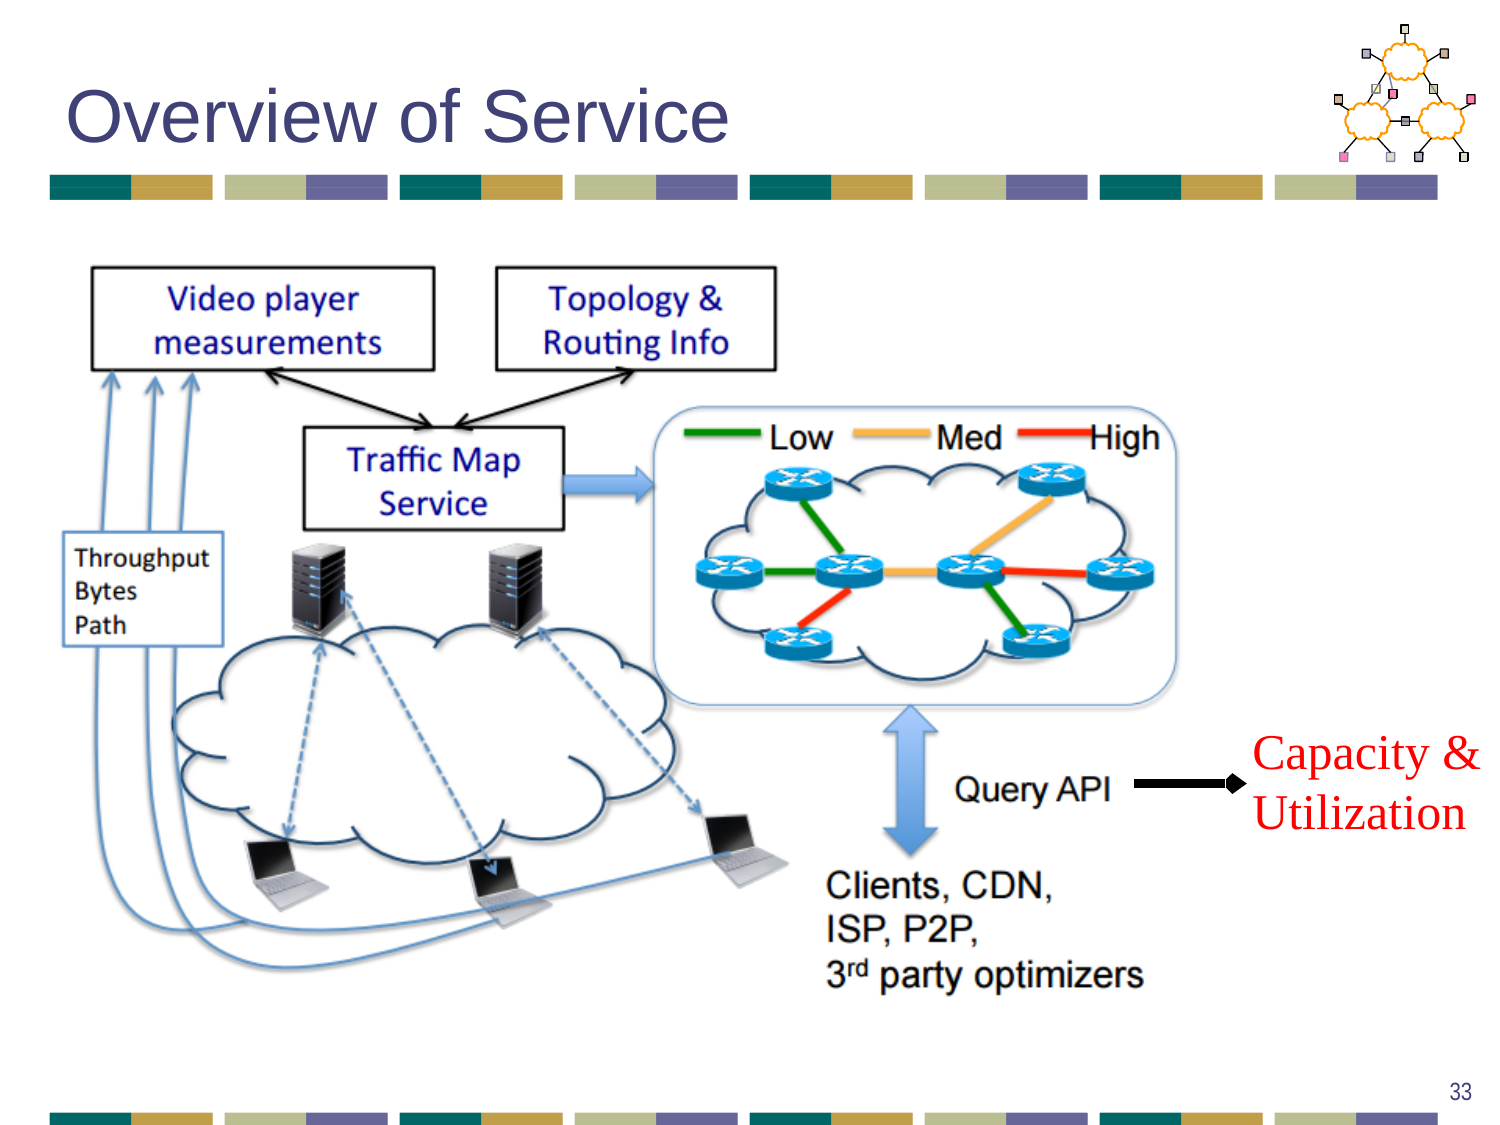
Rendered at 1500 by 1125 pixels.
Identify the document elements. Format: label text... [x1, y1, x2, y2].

text_box Capacity & Utilization [1237, 712, 1500, 848]
slide_number 33 [1174, 1037, 1488, 1113]
picture [49, 237, 1191, 998]
title Overview of Service [50, 62, 1438, 163]
